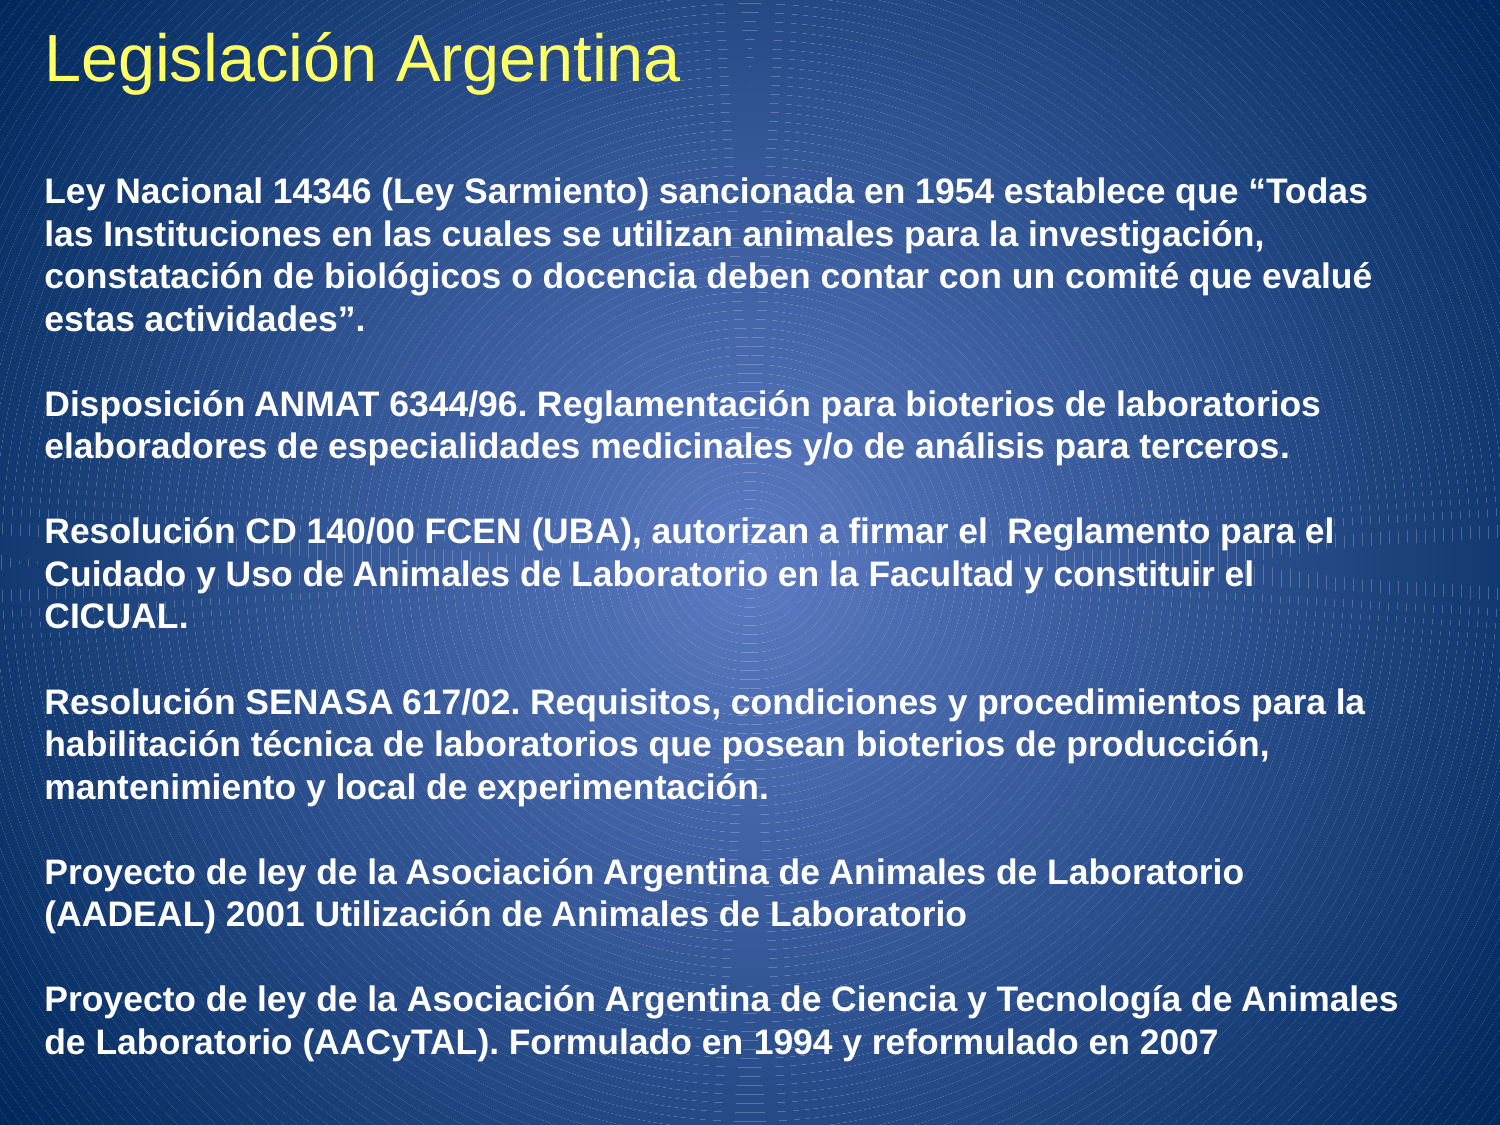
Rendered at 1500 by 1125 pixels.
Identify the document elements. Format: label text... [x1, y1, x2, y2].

list Ley Nacional 14346 (Ley Sarmiento) sancionada en 1954 establece que “Todas las Instituciones en las cuales se utilizan animales para la investigación, constatación de biológicos o docencia deben contar con un comité que evalué estas actividades”. Disposición ANMAT 6344/96. Reglamentación para bioterios de laboratorios elaboradores de especialidades medicinales y/o de análisis para terceros. Resolución CD 140/00 FCEN (UBA), autorizan a firmar el Reglamento para el Cuidado y Uso de Animales de Laboratorio en la Facultad y constituir el CICUAL. Resolución SENASA 617/02. Requisitos, condiciones y procedimientos para la habilitación técnica de laboratorios que posean bioterios de producción, mantenimiento y local de experimentación. Proyecto de ley de la Asociación Argentina de Animales de Laboratorio (AADEAL) 2001 Utilización de Animales de Laboratorio Proyecto de ley de la Asociación Argentina de Ciencia y Tecnología de Animales de Laboratorio (AACyTAL). Formulado en 1994 y reformulado en 2007 [29, 160, 1424, 1069]
title Legislación Argentina [29, 7, 786, 160]
